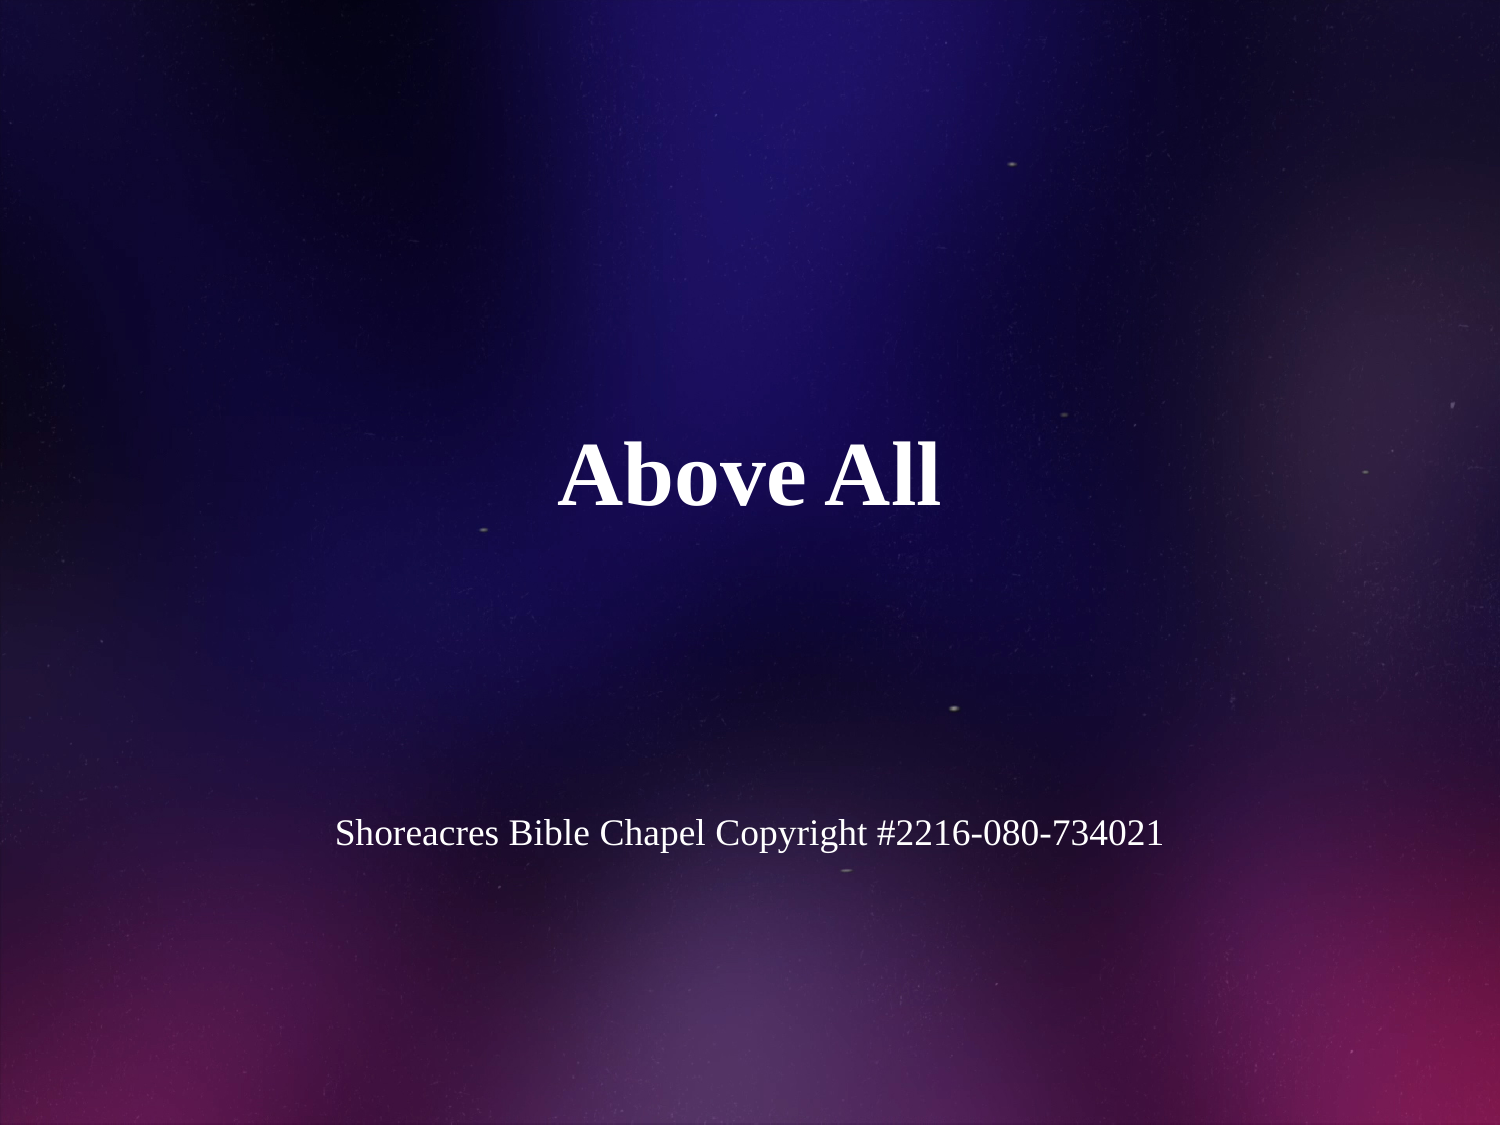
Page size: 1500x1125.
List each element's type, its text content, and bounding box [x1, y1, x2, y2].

subtitle Shoreacres Bible Chapel Copyright #2216-080-734021 [225, 800, 1275, 1088]
picture [0, 0, 1500, 1125]
title Above All [112, 375, 1388, 563]
